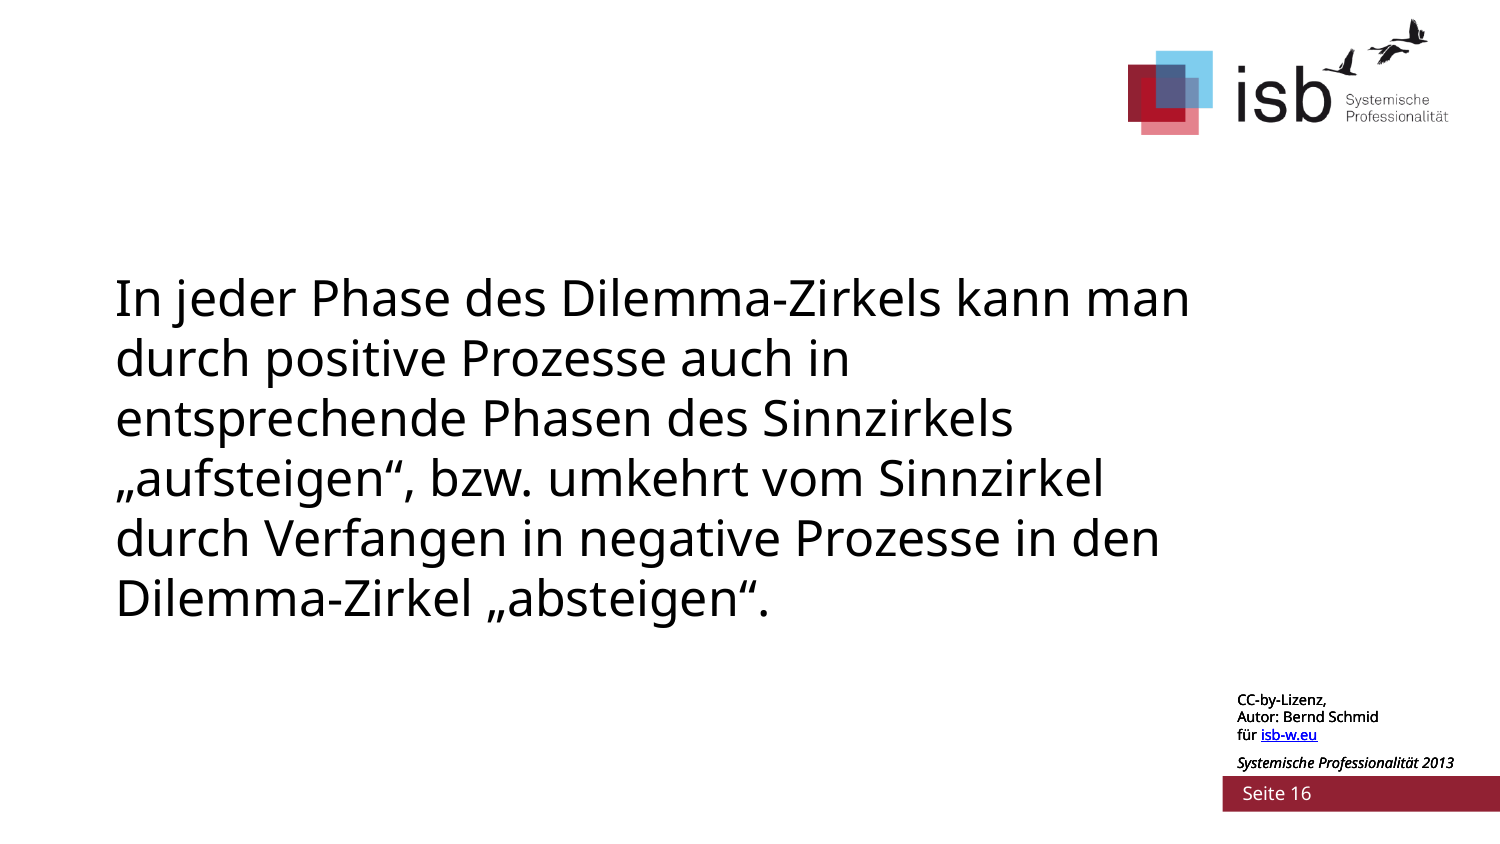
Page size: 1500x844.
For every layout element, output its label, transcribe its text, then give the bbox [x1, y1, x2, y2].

list In jeder Phase des Dilemma-Zirkels kann man durch positive Prozesse auch in entsprechende Phasen des Sinnzirkels „aufsteigen“, bzw. umkehrt vom Sinnzirkel durch Verfangen in negative Prozesse in den Dilemma-Zirkel „absteigen“. [100, 185, 1223, 812]
text_box CC-by-Lizenz, Autor: Bernd Schmid für isb-w.eu Systemische Professionalität 2013 [1222, 543, 1500, 844]
picture [1128, 14, 1461, 139]
